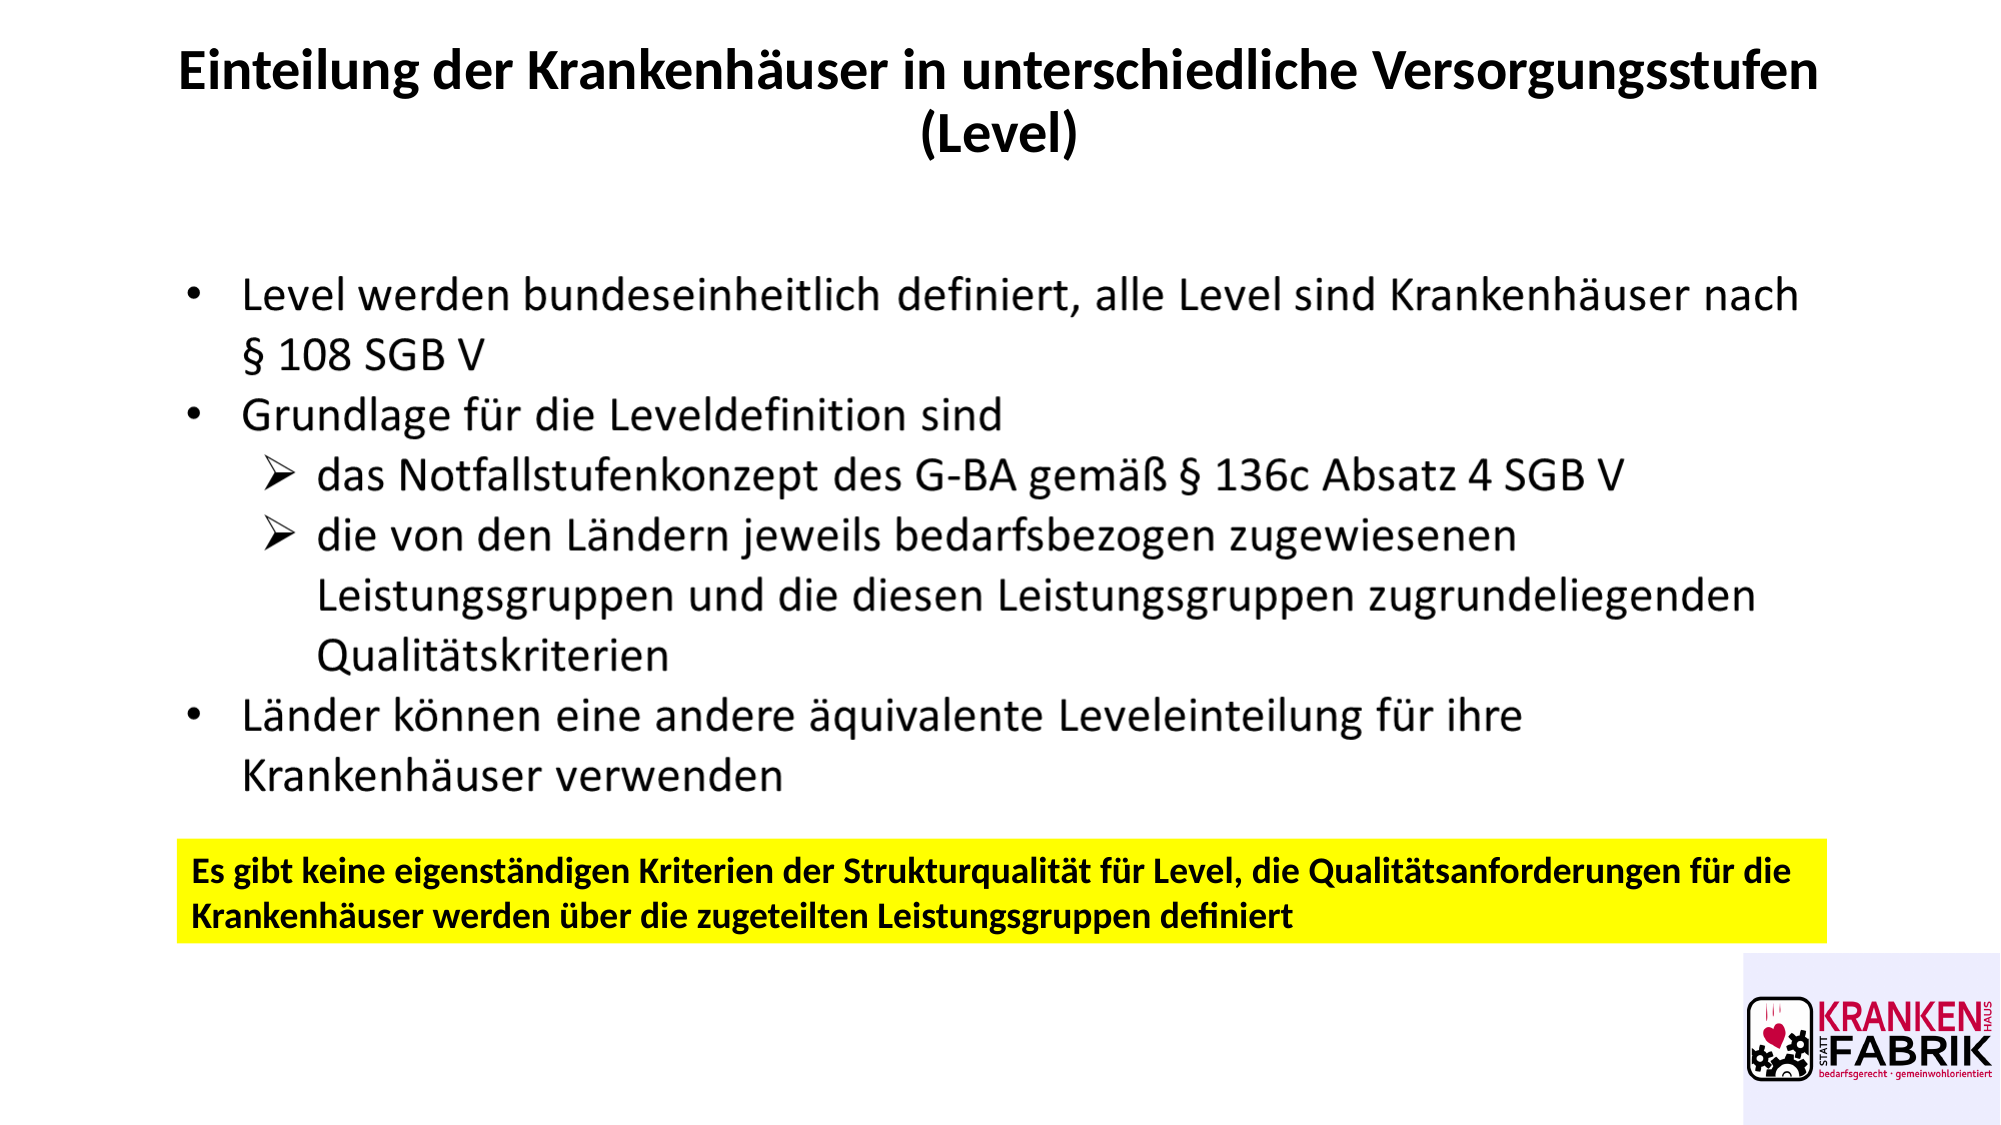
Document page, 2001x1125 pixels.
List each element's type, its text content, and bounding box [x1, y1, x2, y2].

picture [1743, 953, 2000, 1125]
picture [156, 247, 1844, 878]
text_box Es gibt keine eigenständigen Kriterien der Strukturqualität für Level, die Qualitätsanforderungen für die Krankenhäuser werden über die zugeteilten Leistungsgruppen definiert [176, 889, 1827, 944]
title Einteilung der Krankenhäuser in unterschiedliche Versorgungsstufen (Level) [137, 0, 1863, 205]
